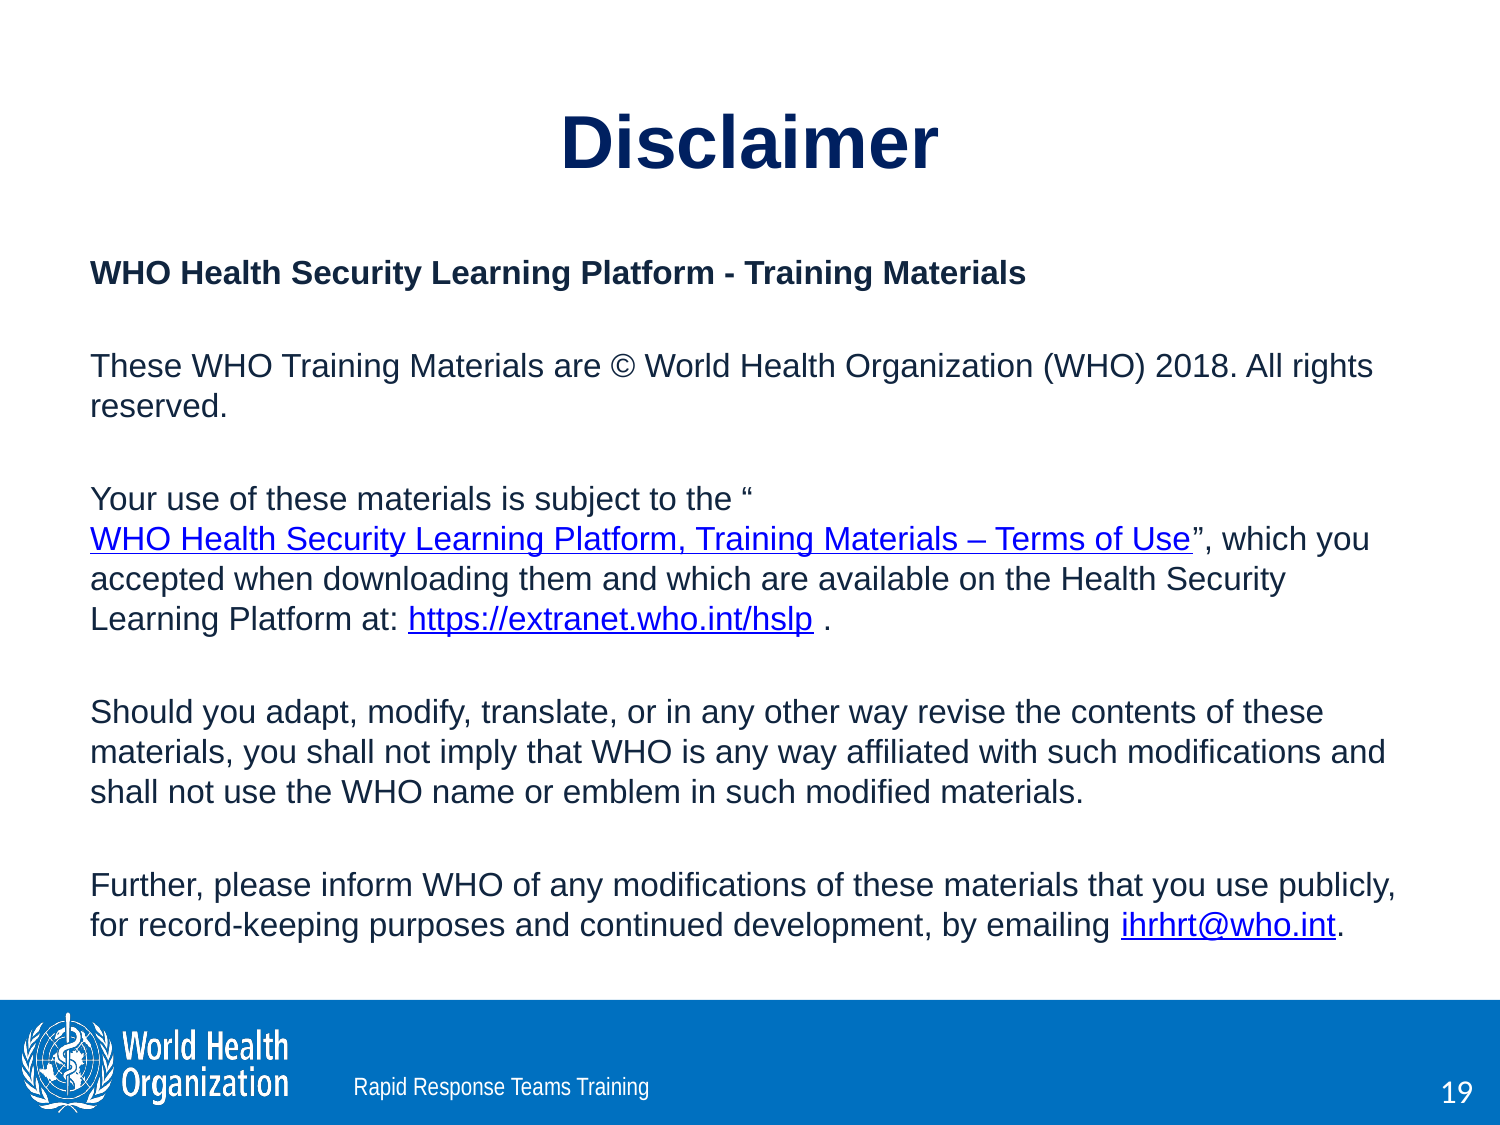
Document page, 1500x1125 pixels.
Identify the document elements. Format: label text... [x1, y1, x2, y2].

title Disclaimer [75, 45, 1425, 233]
list WHO Health Security Learning Platform - Training Materials These WHO Training Materials are © World Health Organization (WHO) 2018. All rights reserved. Your use of these materials is subject to the “WHO Health Security Learning Platform, Training Materials – Terms of Use”, which you accepted when downloading them and which are available on the Health Security Learning Platform at: https://extranet.who.int/hslp . Should you adapt, modify, translate, or in any other way revise the contents of these materials, you shall not imply that WHO is any way affiliated with such modifications and shall not use the WHO name or emblem in such modified materials. Further, please inform WHO of any modifications of these materials that you use publicly, for record-keeping purposes and continued development, by emailing ihrhrt@who.int. [75, 243, 1425, 986]
picture [21, 1012, 288, 1113]
